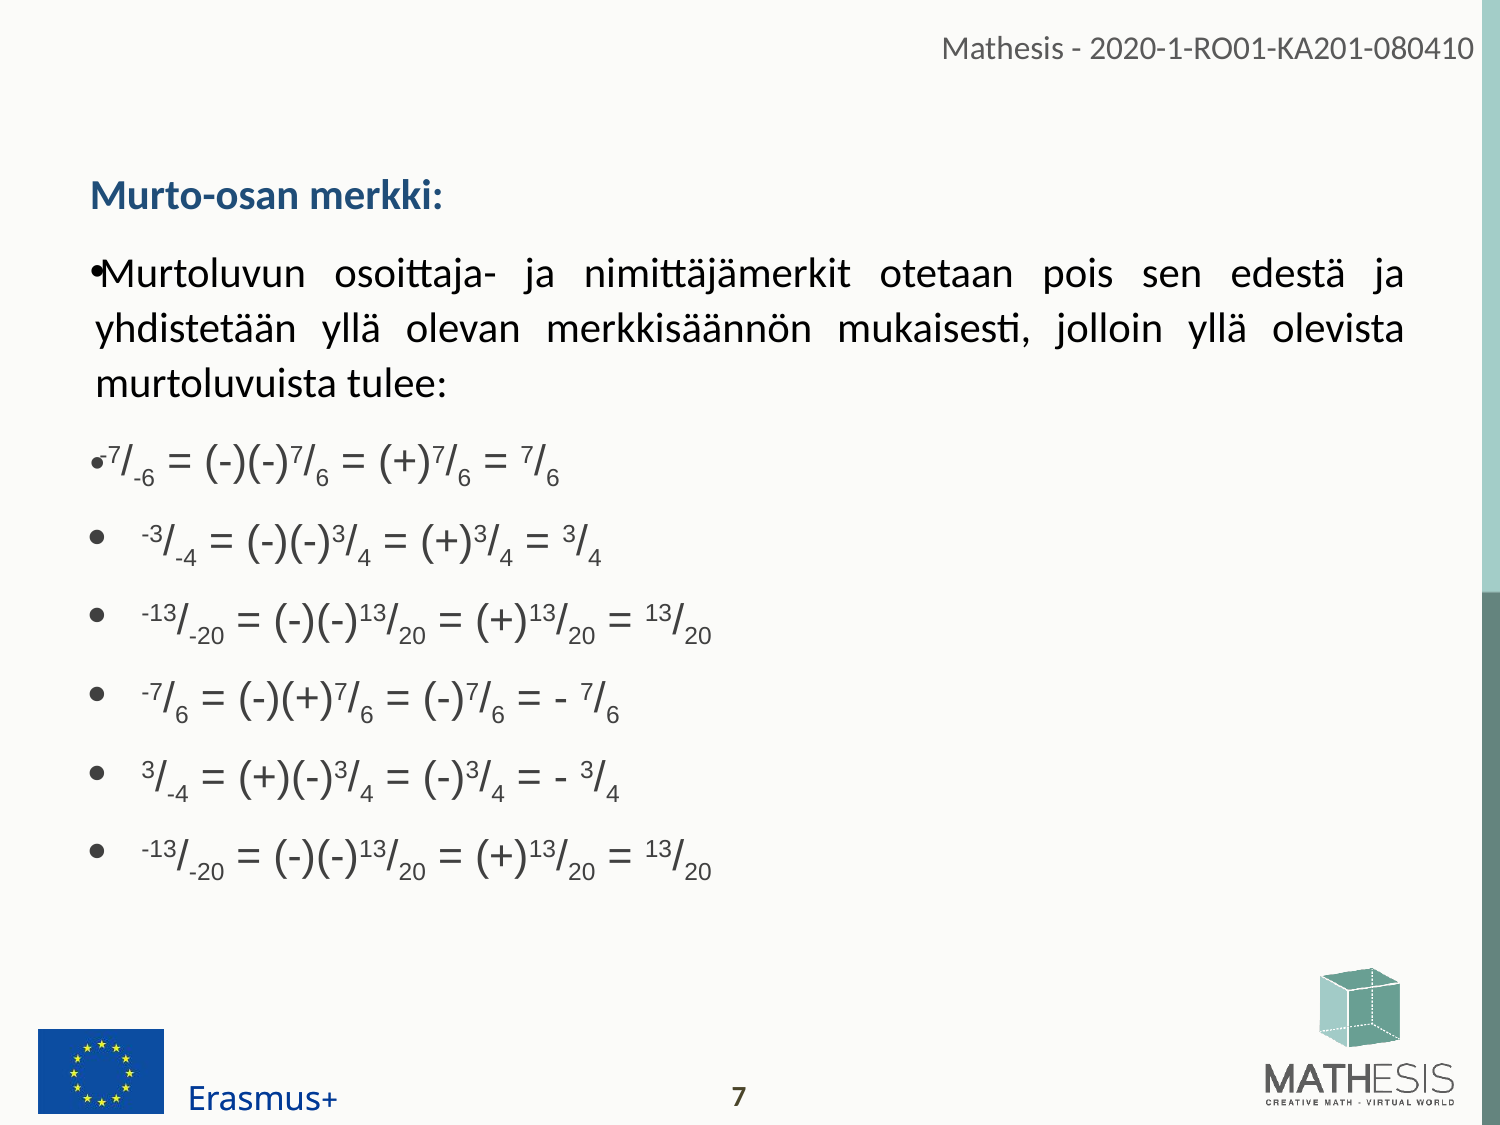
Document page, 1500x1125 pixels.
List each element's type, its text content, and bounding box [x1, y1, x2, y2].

list Murto-osan merkki: Murtoluvun osoittaja- ja nimittäjämerkit otetaan pois sen edestä ja yhdistetään yllä olevan merkkisäännön mukaisesti, jolloin yllä olevista murtoluvuista tulee: -7/-6 = (-)(-)7/6 = (+)7/6 = 7/6 -3/-4 = (-)(-)3/4 = (+)3/4 = 3/4 -13/-20 = (-)(-)13/20 = (+)13/20 = 13/20 -7/6 = (-)(+)7/6 = (-)7/6 = - 7/6 3/-4 = (+)(-)3/4 = (-)3/4 = - 3/4 -13/-20 = (-)(-)13/20 = (+)13/20 = 13/20 [75, 156, 1425, 899]
picture [38, 1029, 164, 1114]
